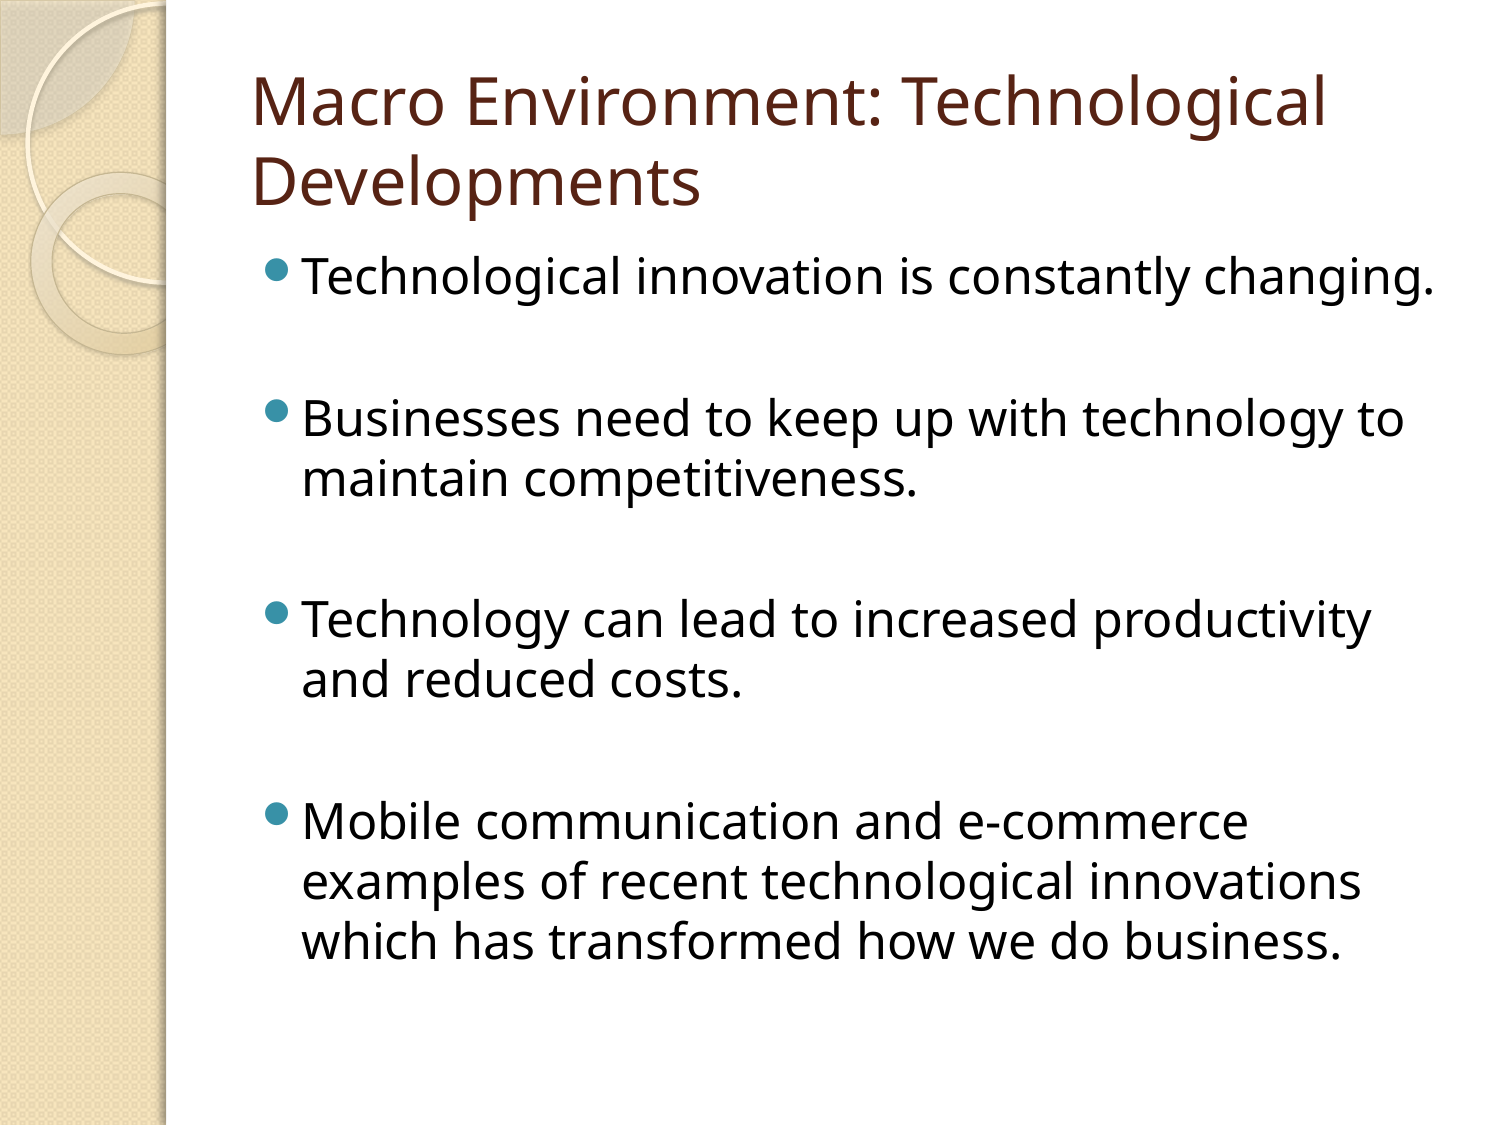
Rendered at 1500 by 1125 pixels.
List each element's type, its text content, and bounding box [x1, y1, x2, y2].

list Technological innovation is constantly changing. Businesses need to keep up with technology to maintain competitiveness. Technology can lead to increased productivity and reduced costs. Mobile communication and e-commerce examples of recent technological innovations which has transformed how we do business. [235, 237, 1466, 1025]
title Macro Environment: Technological Developments [235, 45, 1466, 233]
